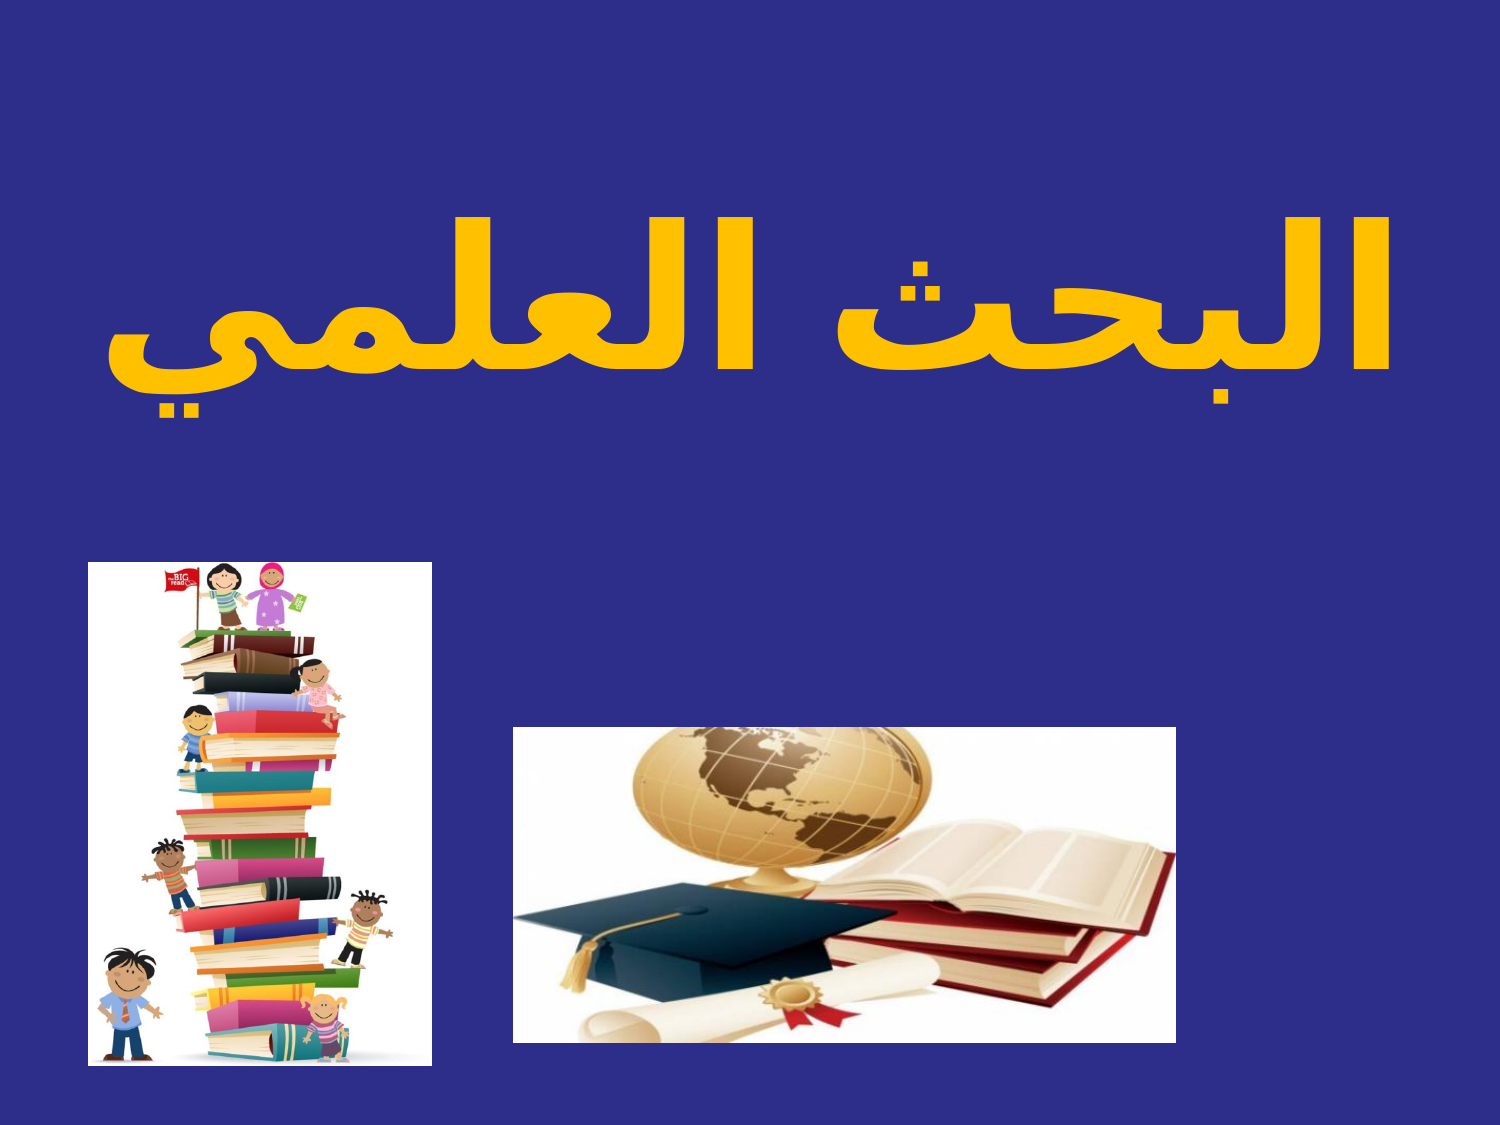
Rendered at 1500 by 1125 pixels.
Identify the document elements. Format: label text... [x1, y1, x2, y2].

picture [88, 562, 432, 1066]
picture [513, 727, 1176, 1044]
title البحث العلمي [76, 77, 1427, 502]
